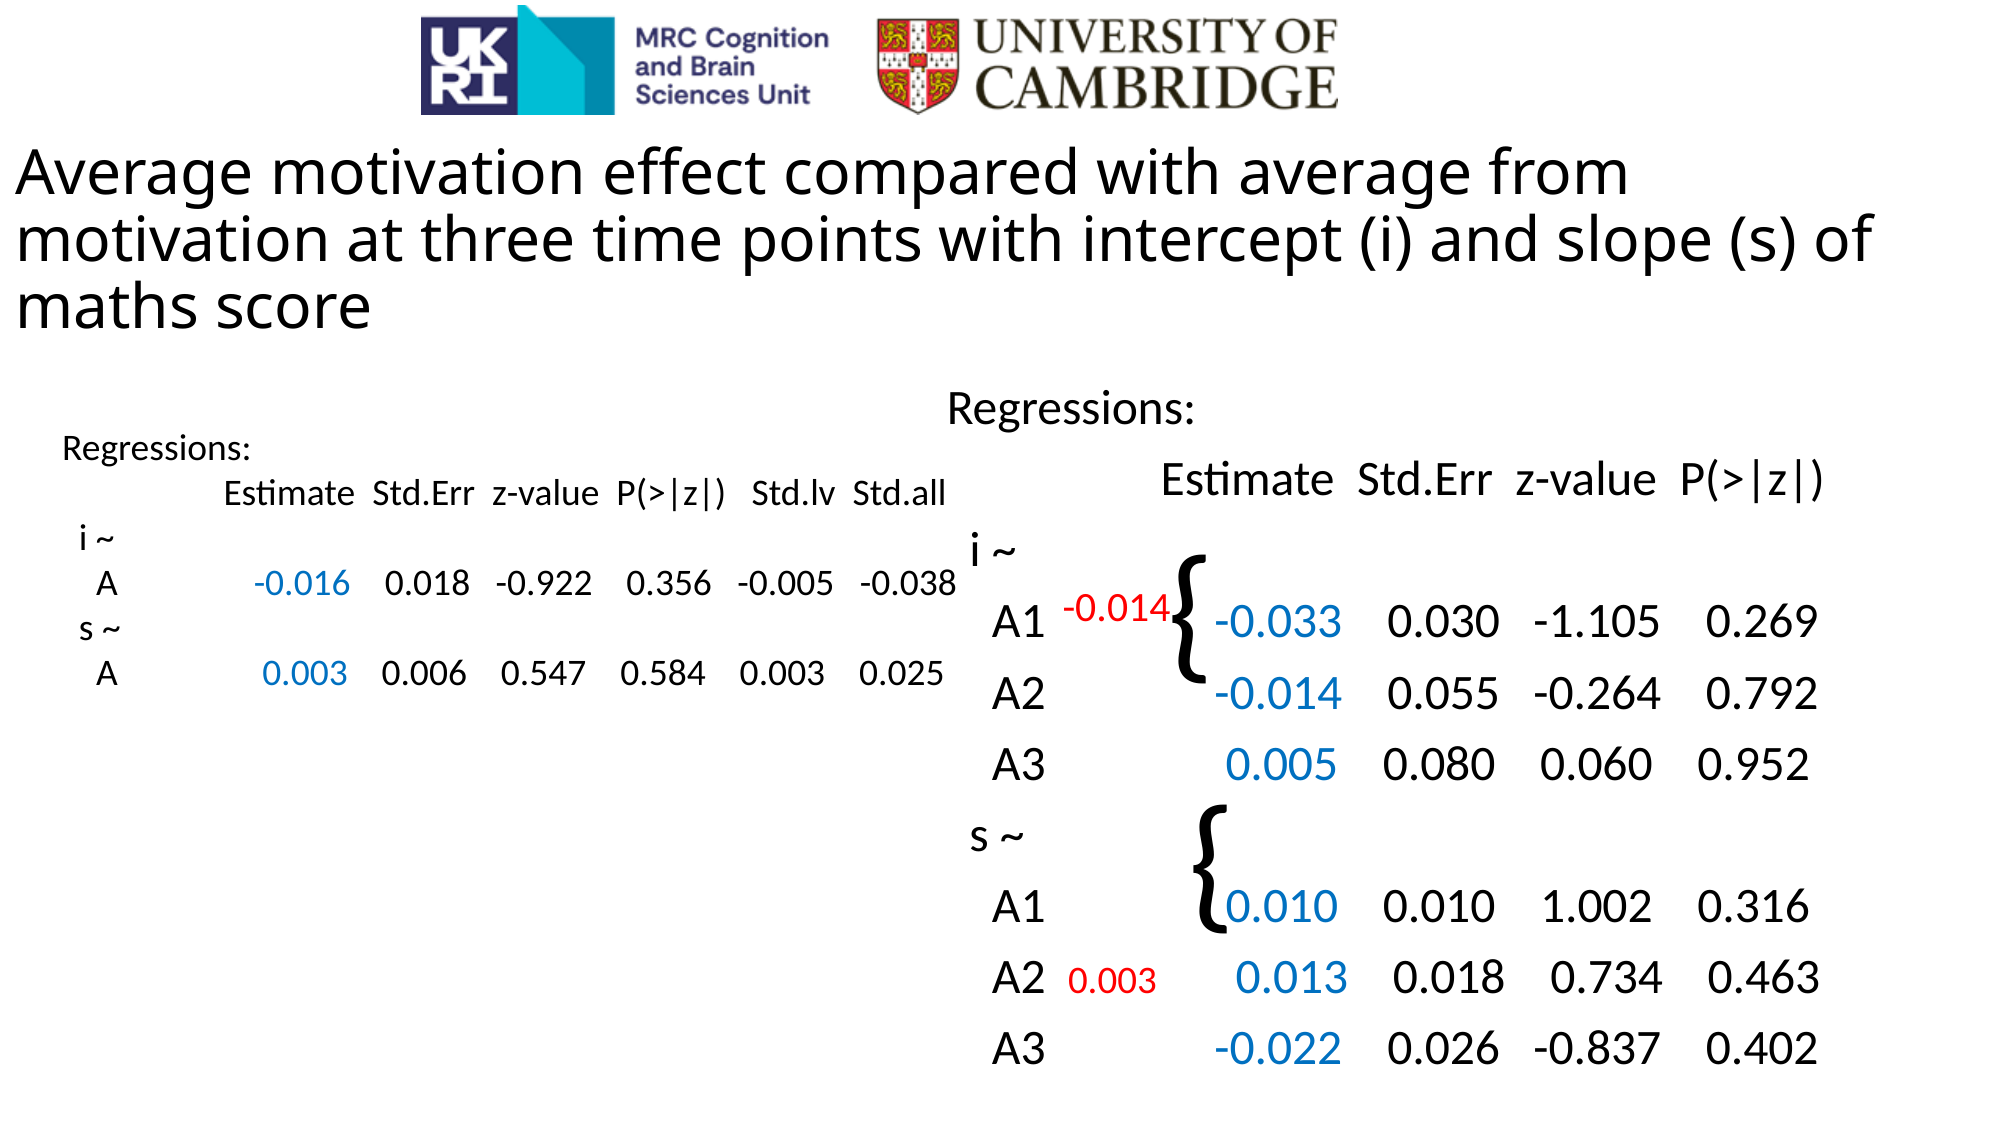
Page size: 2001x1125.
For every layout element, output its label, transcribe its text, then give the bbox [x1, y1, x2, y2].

title Average motivation effect compared with average from motivation at three time points with intercept (i) and slope (s) of maths score [0, 132, 1948, 351]
text_box { [1152, 506, 1228, 702]
text_box -0.014 [1047, 572, 1186, 638]
picture [421, 5, 1338, 115]
list Regressions: Estimate Std.Err z-value P(>|z|) i ~ A1 -0.033 0.030 -1.105 0.269 A2 -0.014 0.055 -0.264 0.792 A3 0.005 0.080 0.060 0.952 s ~ A1 0.010 0.010 1.002 0.316 A2 0.003 0.013 0.018 0.734 0.463 A3 -0.022 0.026 -0.837 0.402 [931, 374, 2000, 1089]
text_box { [1173, 756, 1249, 952]
text_box Regressions: Estimate Std.Err z-value P(>|z|) Std.lv Std.all i ~ A -0.016 0.018 -0.922 0.356 -0.005 -0.038 s ~ A 0.003 0.006 0.547 0.584 0.003 0.025 [47, 415, 1048, 701]
